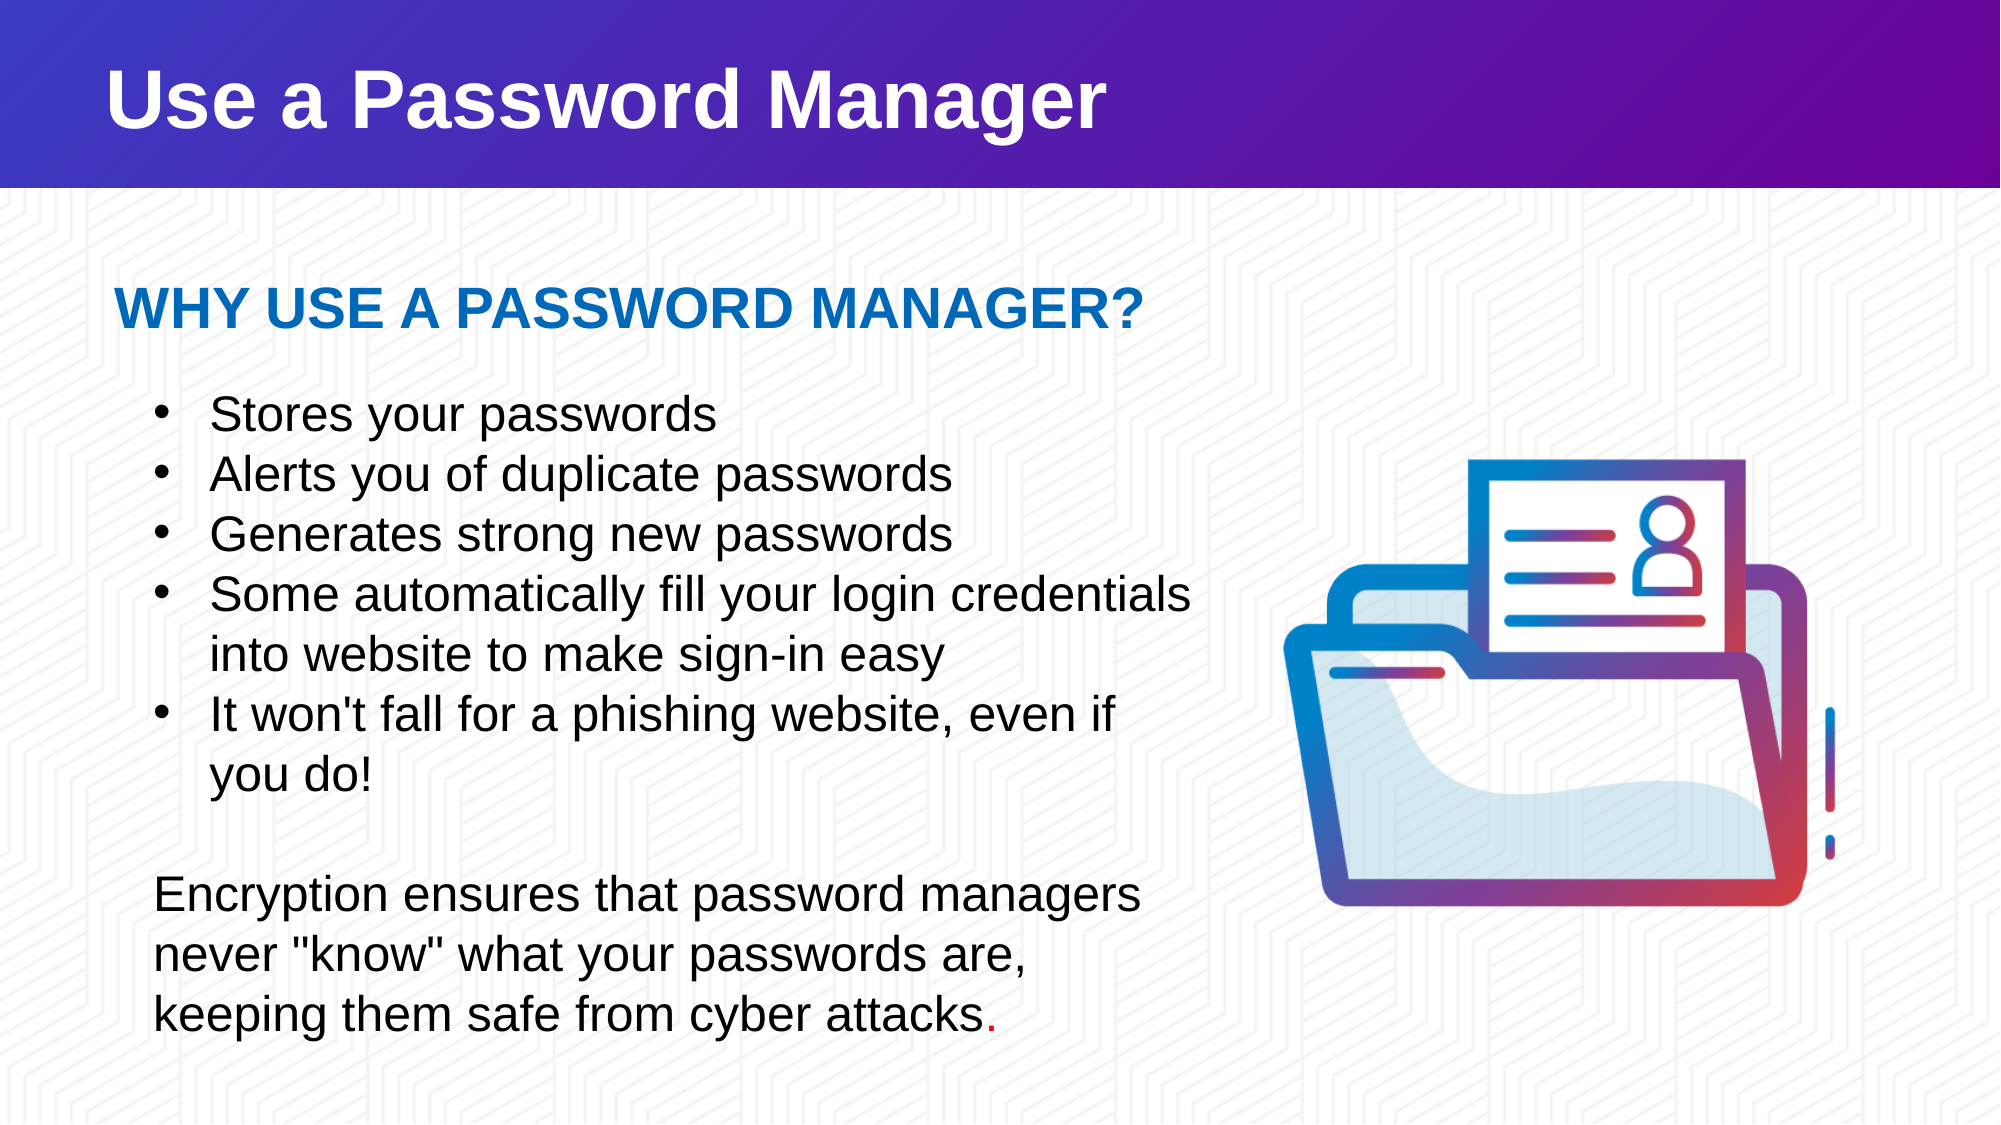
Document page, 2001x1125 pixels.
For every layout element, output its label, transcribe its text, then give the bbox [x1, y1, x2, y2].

text_box Stores your passwords Alerts you of duplicate passwords Generates strong new passwords Some automatically fill your login credentials into website to make sign-in easy It won't fall for a phishing website, even if you do! Encryption ensures that password managers never "know" what your passwords are, keeping them safe from cyber attacks. [100, 888, 1225, 1085]
picture [0, 0, 2001, 1125]
title Use a Password Manager [0, 0, 2000, 188]
text_box WHY USE A PASSWORD MANAGER? [99, 262, 1900, 888]
